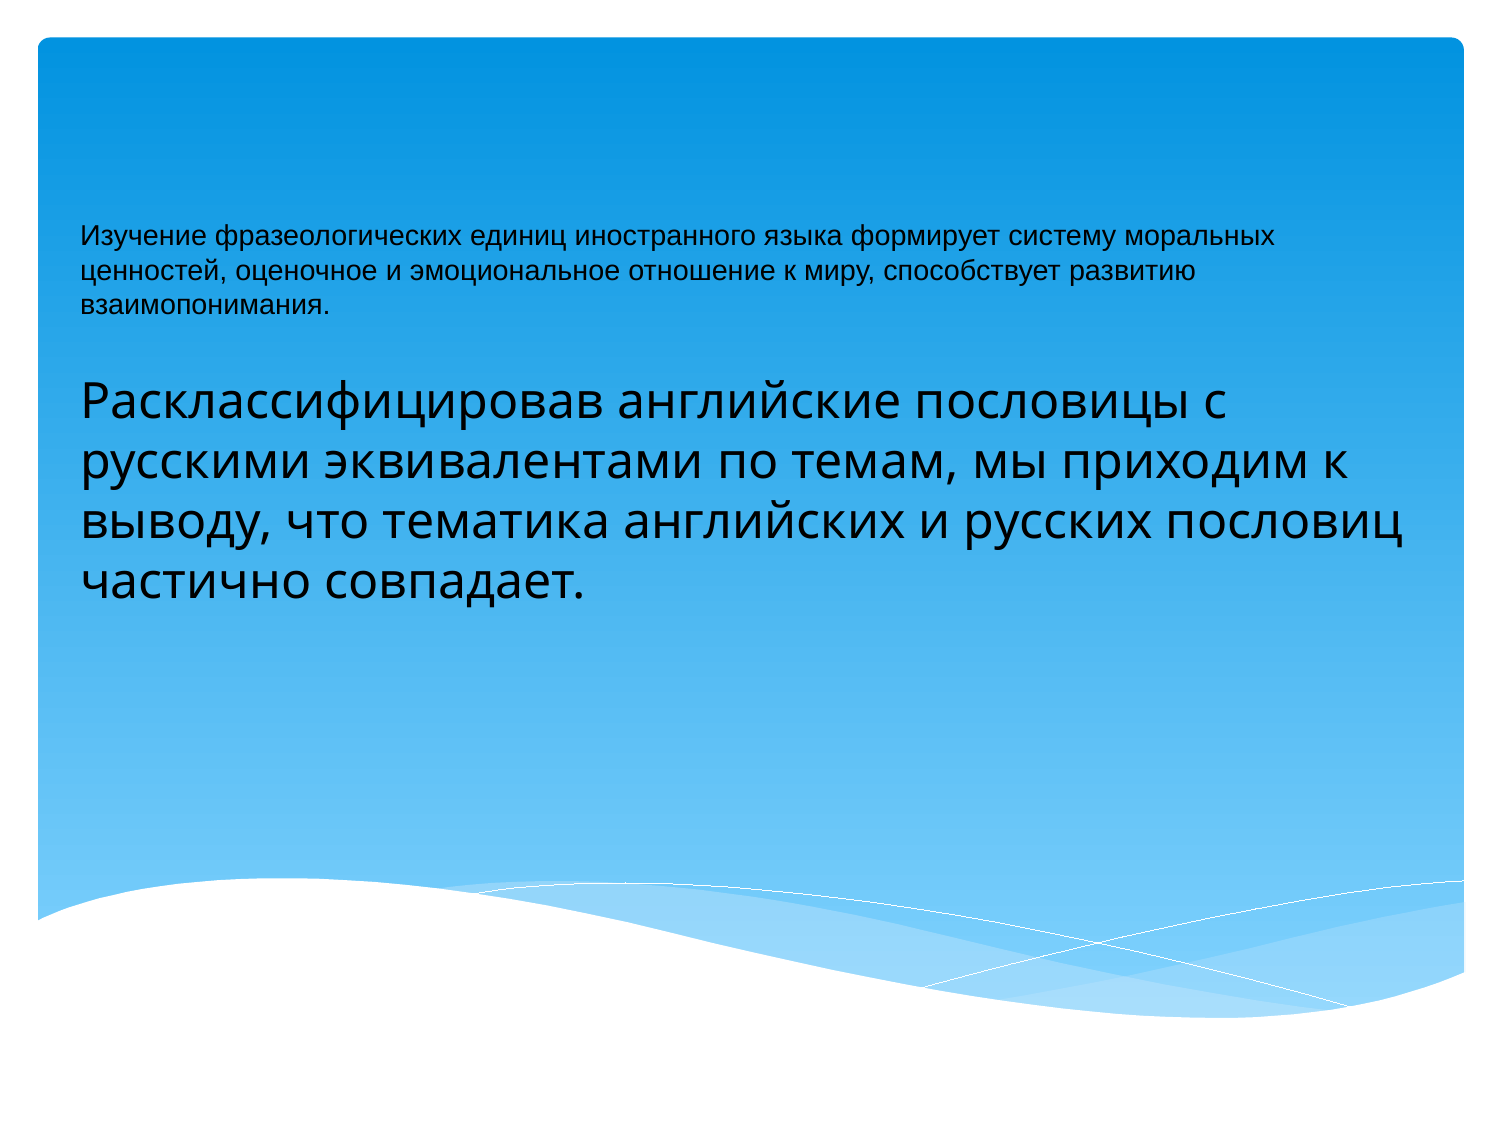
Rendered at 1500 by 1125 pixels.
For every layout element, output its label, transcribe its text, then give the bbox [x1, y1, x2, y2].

subtitle Расклассифицировав английские пословицы с русскими эквивалентами по темам, мы приходим к выводу, что тематика английских и русских пословиц частично совпадает. [64, 290, 1428, 1093]
title Изучение фразеологических единиц иностранного языка формирует систему моральных ценностей, оценочное и эмоциональное отношение к миру, способствует развитию взаимопонимания. [64, 137, 1428, 290]
